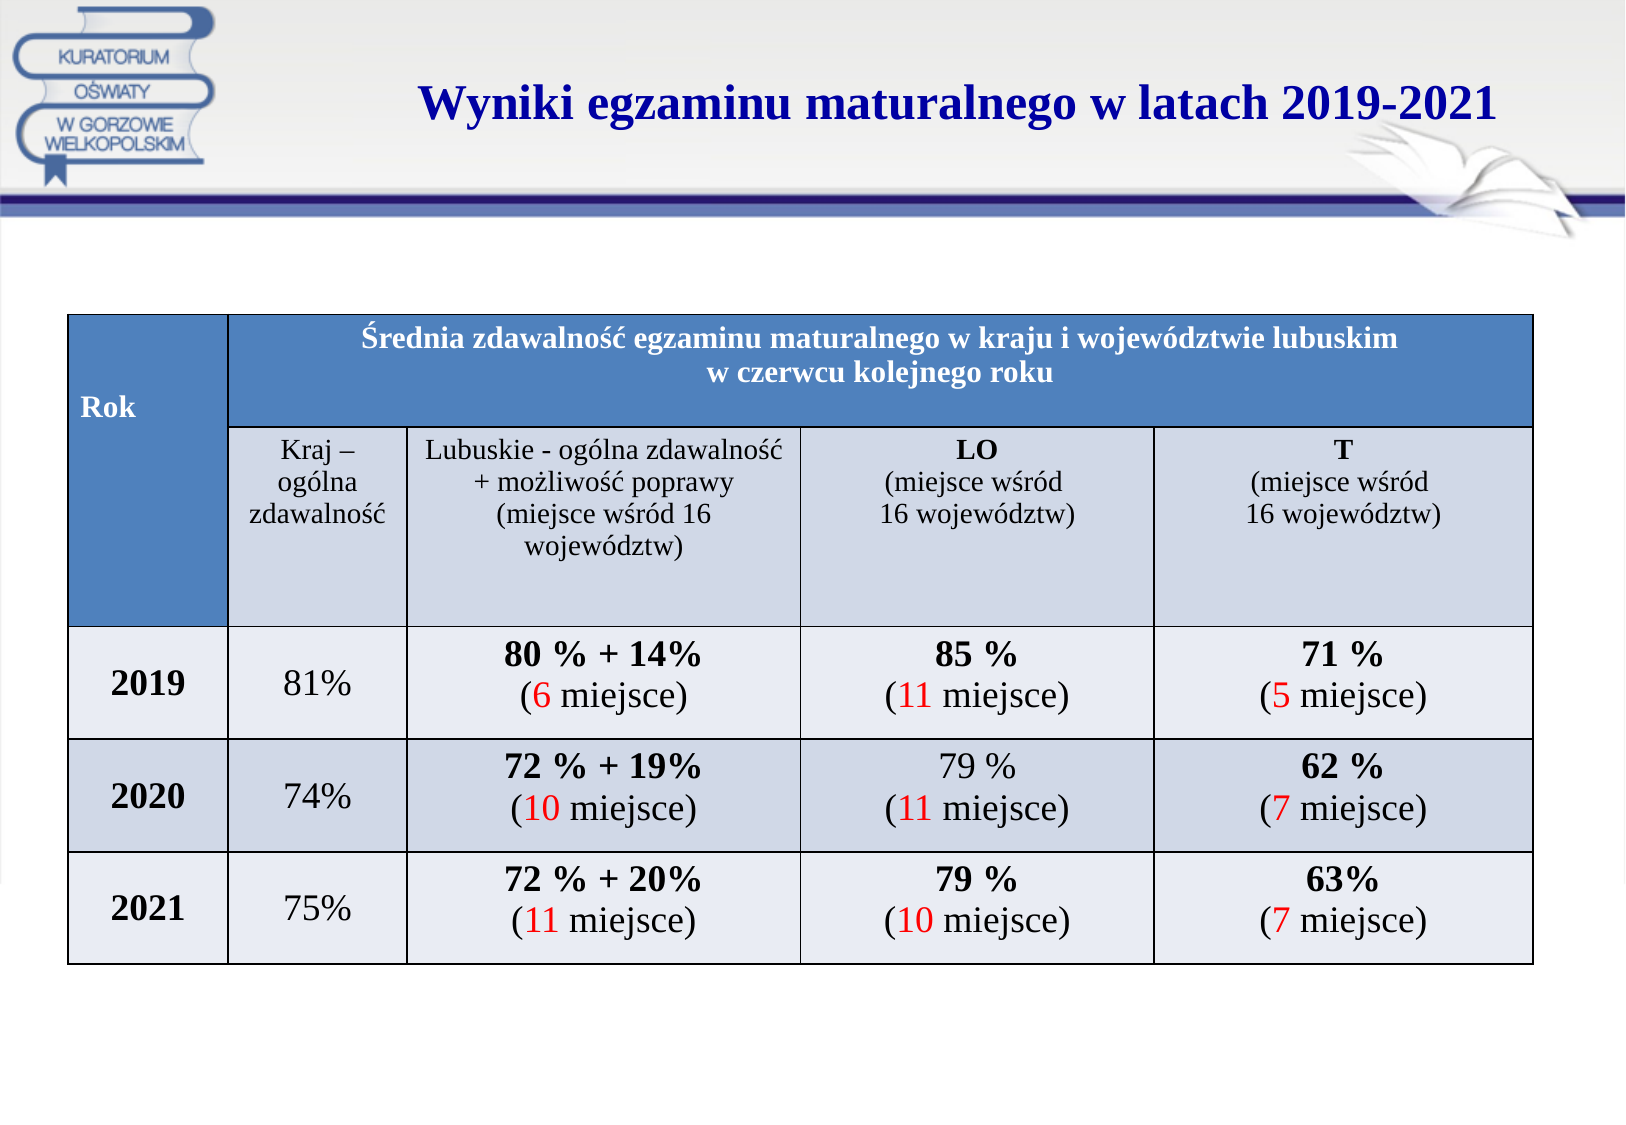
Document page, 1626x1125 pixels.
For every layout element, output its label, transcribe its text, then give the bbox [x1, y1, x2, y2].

title Wyniki egzaminu maturalnego w latach 2019-2021 [317, 23, 1600, 176]
table_cell 2019 [69, 627, 227, 738]
table_cell 75% [229, 853, 406, 963]
table_cell 80 % + 14% (6 miejsce) [408, 627, 800, 738]
table_cell 81% [229, 627, 406, 738]
table_cell 2021 [69, 853, 227, 963]
table_cell 2020 [69, 740, 227, 851]
table_header Średnia zdawalność egzaminu maturalnego w kraju i województwie lubuskim w czerwcu kolejnego roku [229, 315, 1532, 426]
table_cell 71 % (5 miejsce) [1155, 627, 1532, 738]
picture [0, 0, 1626, 1125]
table_cell Lubuskie - ogólna zdawalność + możliwość poprawy (miejsce wśród 16 województw) [408, 428, 800, 626]
table_cell 72 % + 19% (10 miejsce) [408, 740, 800, 851]
table_cell 62 % (7 miejsce) [1155, 740, 1532, 851]
list [29, 231, 1604, 857]
table_cell 79 % (10 miejsce) [801, 853, 1153, 963]
table_header Rok [69, 315, 227, 626]
table_cell 74% [229, 740, 406, 851]
table_cell 72 % + 20% (11 miejsce) [408, 853, 800, 963]
table_cell Kraj – ogólna zdawalność [229, 428, 406, 626]
table_cell 85 % (11 miejsce) [801, 627, 1153, 738]
table_cell 63% (7 miejsce) [1155, 853, 1532, 963]
table_cell T (miejsce wśród 16 województw) [1155, 428, 1532, 626]
table_cell LO (miejsce wśród 16 województw) [801, 428, 1153, 626]
table_cell 79 % (11 miejsce) [801, 740, 1153, 851]
